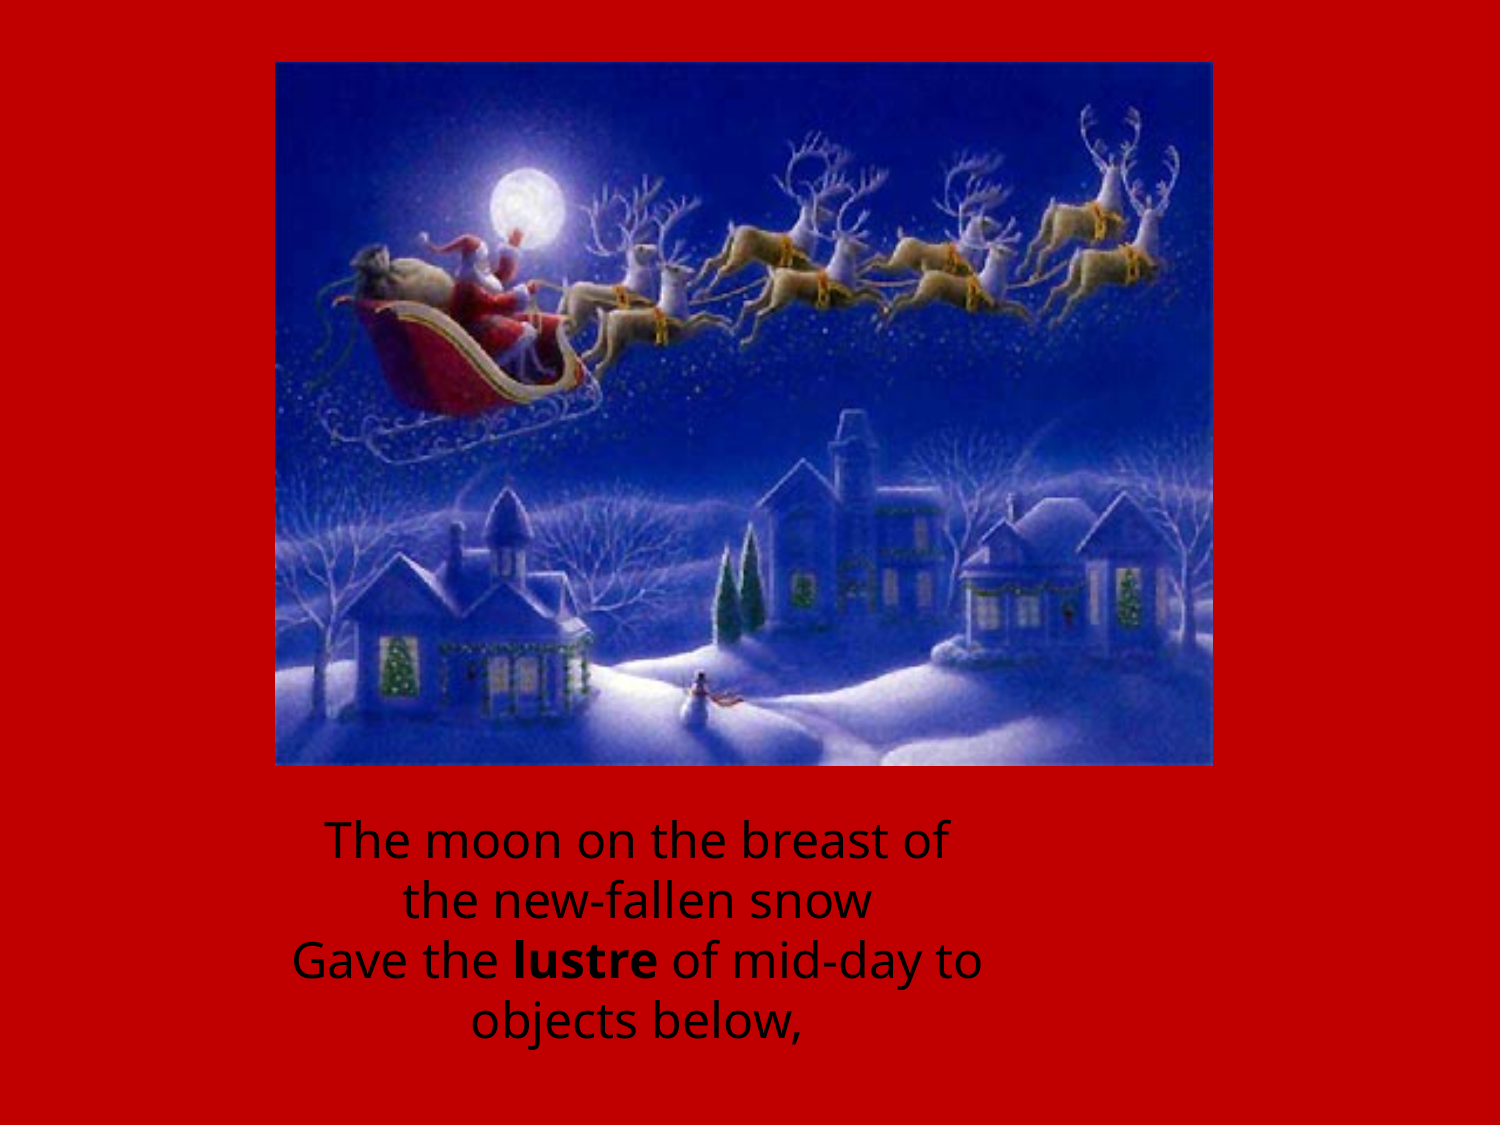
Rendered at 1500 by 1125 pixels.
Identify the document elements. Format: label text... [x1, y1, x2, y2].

text_box The moon on the breast of the new-fallen snow Gave the lustre of mid-day to objects below, [275, 801, 1000, 1057]
picture [274, 62, 1213, 766]
